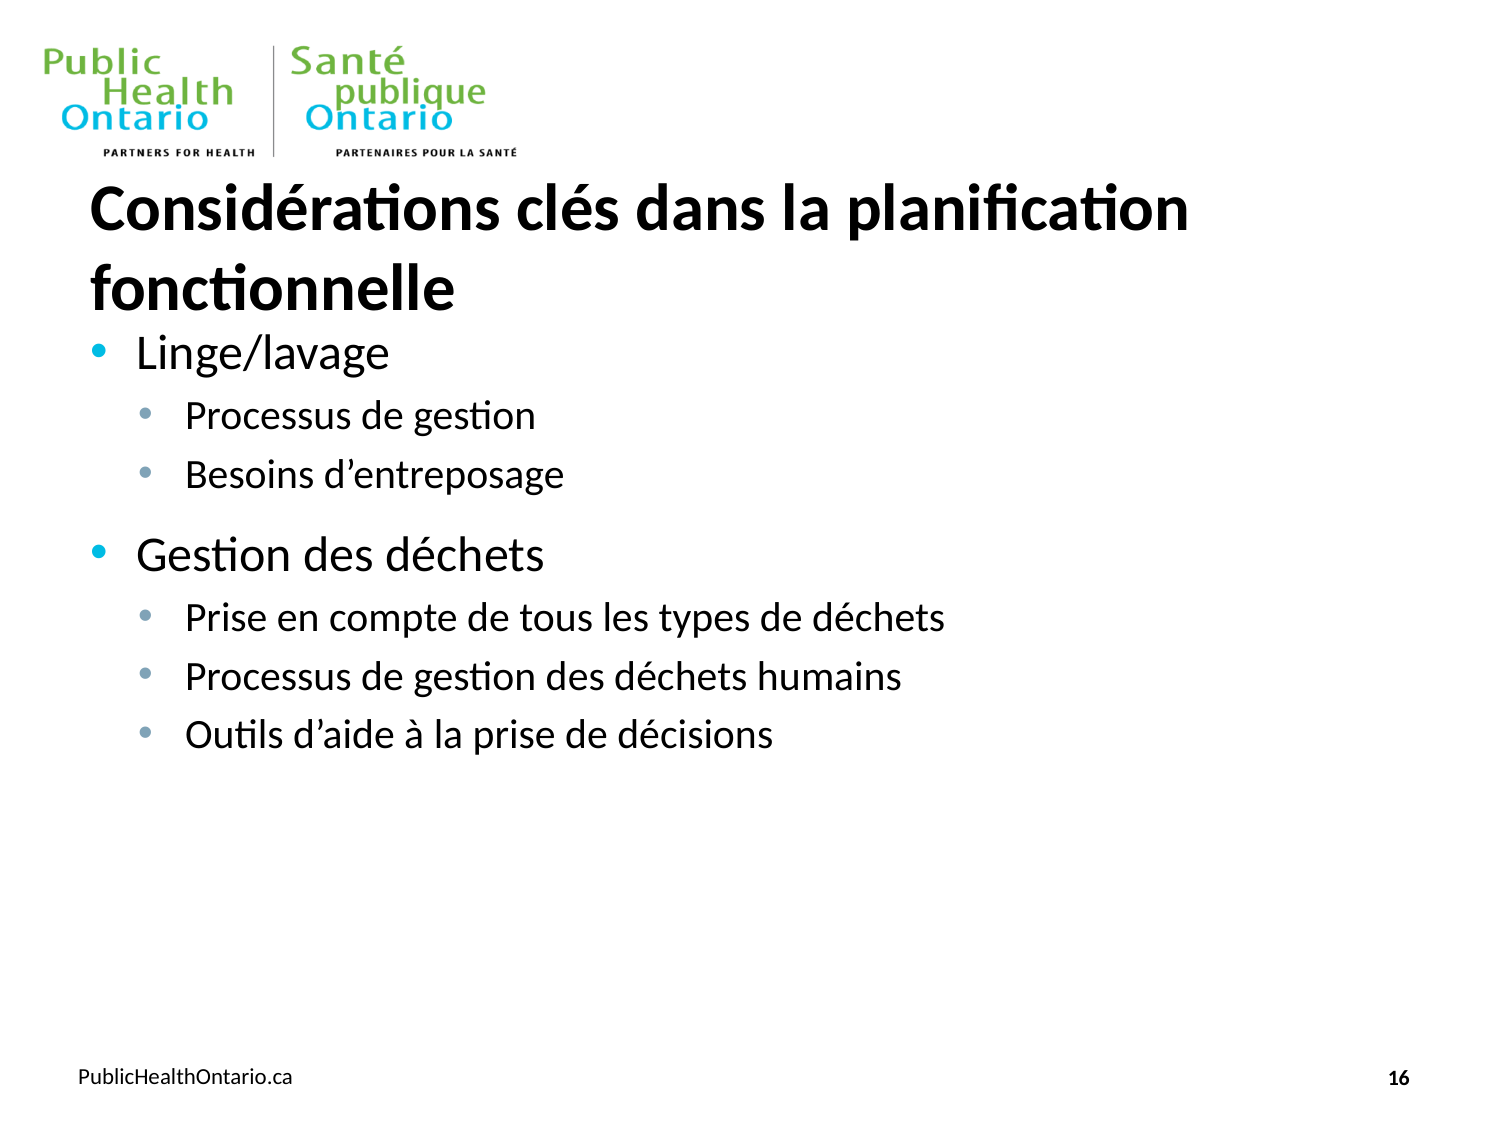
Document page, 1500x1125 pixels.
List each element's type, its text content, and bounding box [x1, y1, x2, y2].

list Linge/lavage Processus de gestion Besoins d’entreposage Gestion des déchets Prise en compte de tous les types de déchets Processus de gestion des déchets humains Outils d’aide à la prise de décisions [75, 312, 1425, 1038]
title Considérations clés dans la planification fonctionnelle [75, 187, 1425, 300]
slide_number 16 [1287, 1057, 1425, 1096]
picture [37, 37, 525, 165]
